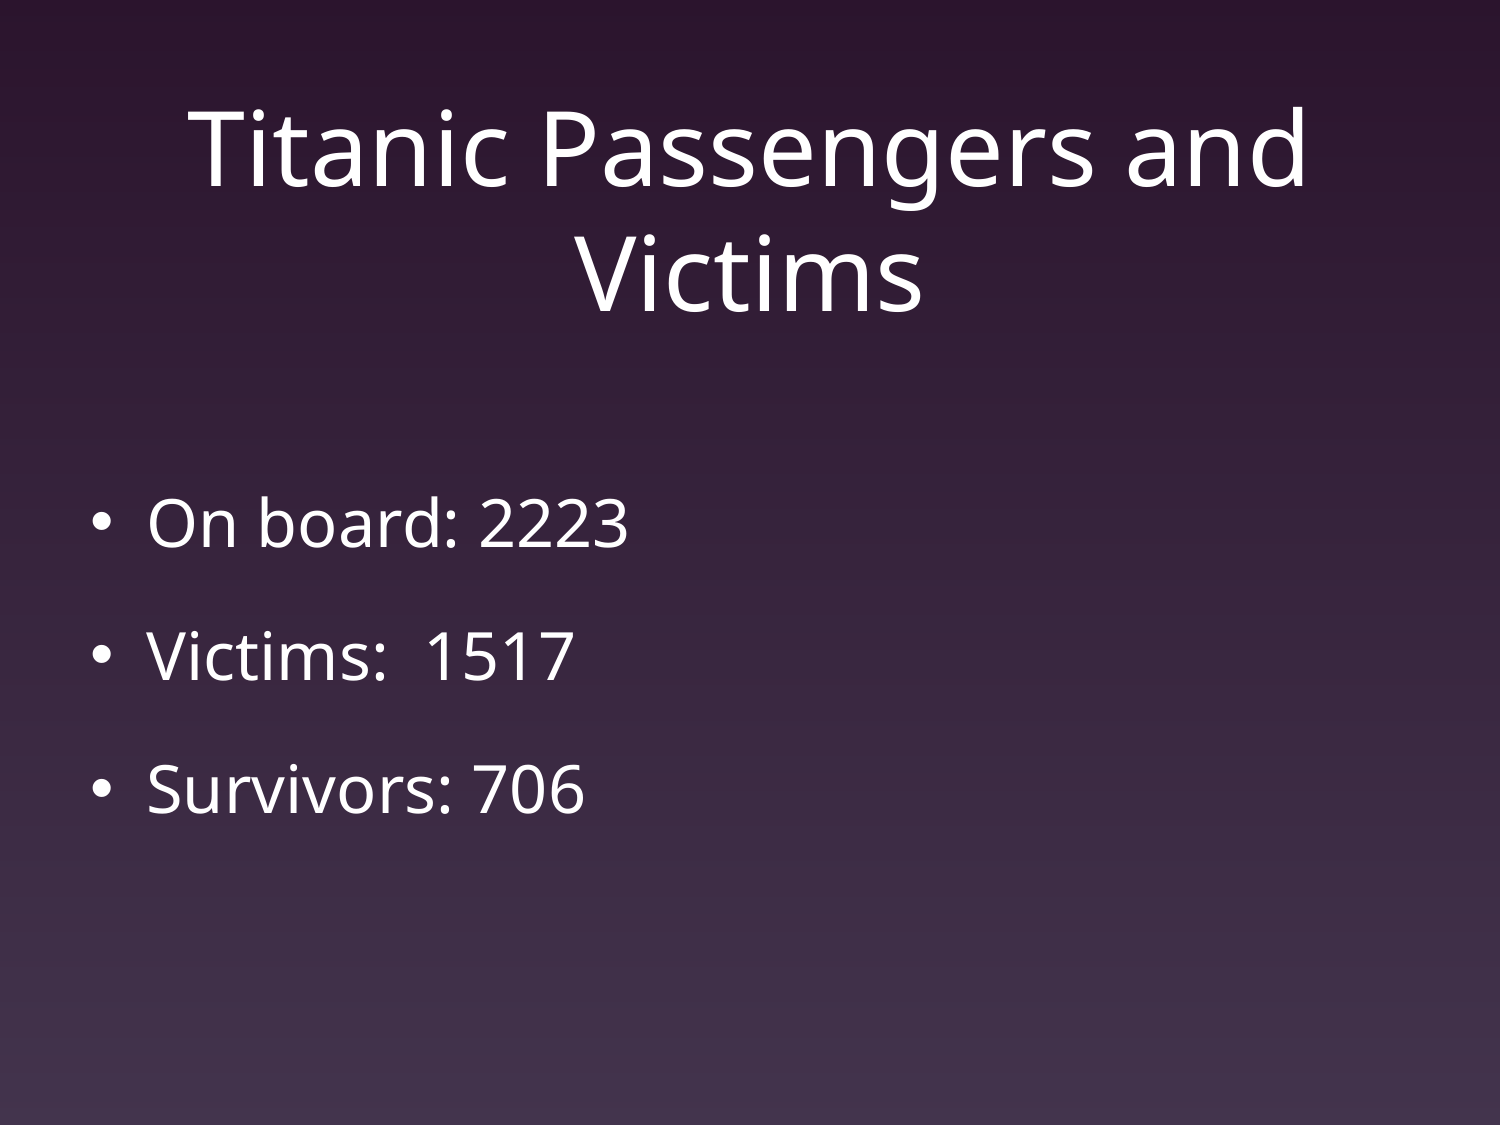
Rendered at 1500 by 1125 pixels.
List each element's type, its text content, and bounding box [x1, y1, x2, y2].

title Titanic Passengers and Victims [75, 75, 1425, 262]
list On board: 2223 Victims: 1517 Survivors: 706 [75, 262, 1425, 1005]
